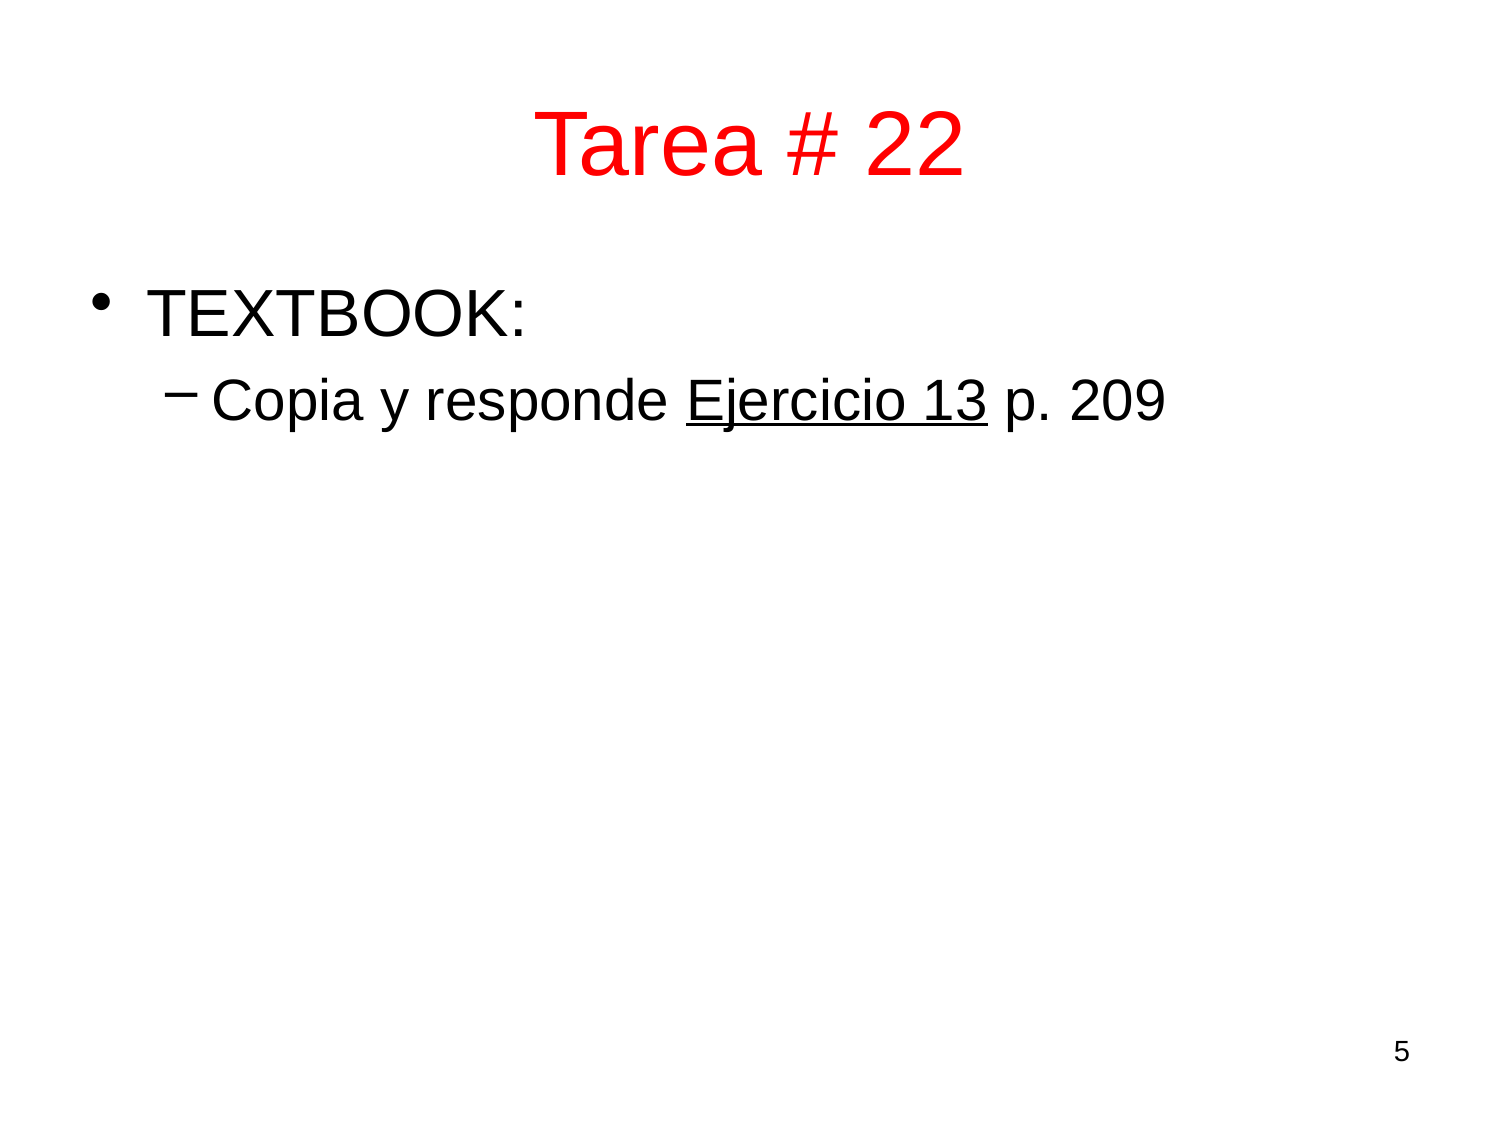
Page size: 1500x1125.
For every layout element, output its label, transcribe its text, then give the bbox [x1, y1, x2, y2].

title Tarea # 22 [75, 45, 1425, 233]
slide_number 5 [1074, 1024, 1425, 1103]
list TEXTBOOK: Copia y responde Ejercicio 13 p. 209 [75, 262, 1425, 1005]
